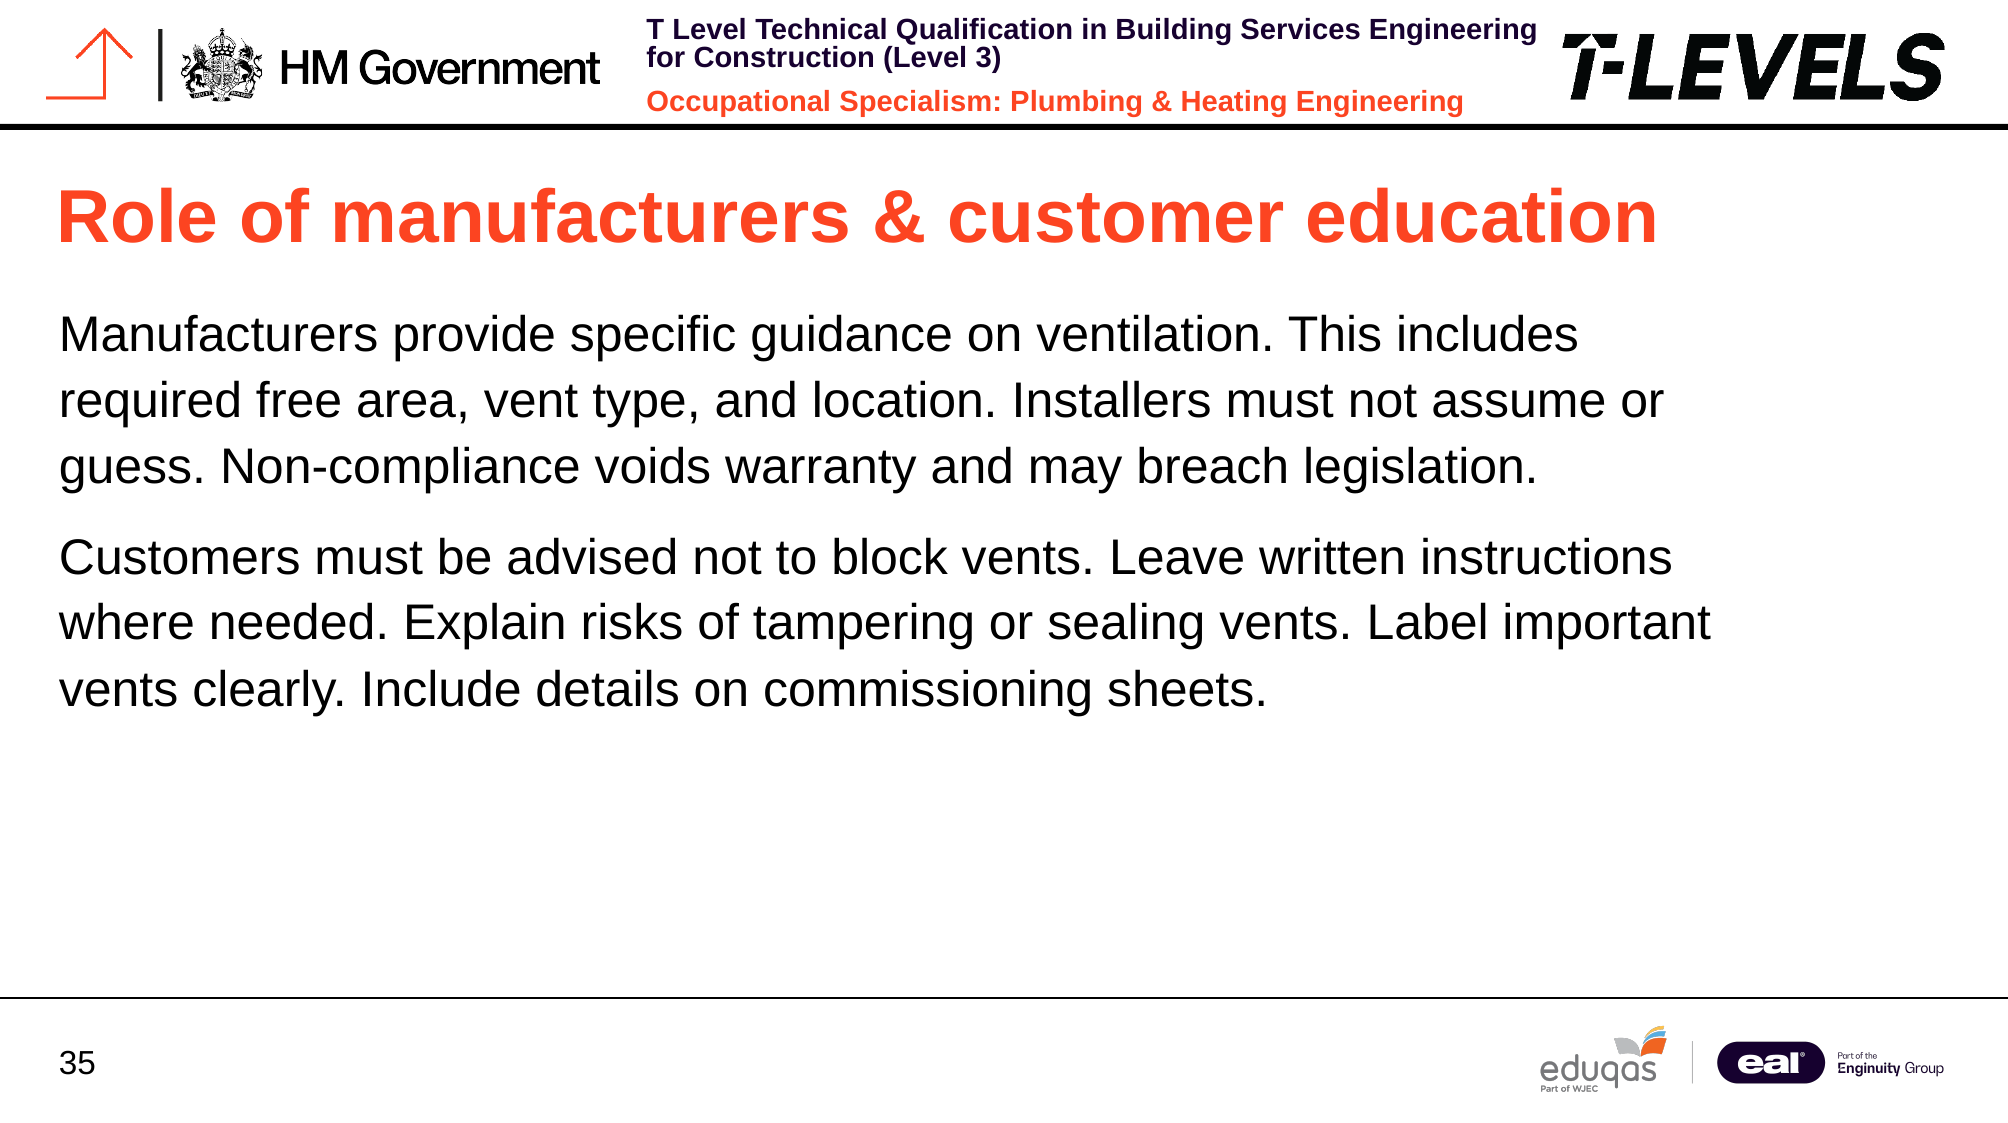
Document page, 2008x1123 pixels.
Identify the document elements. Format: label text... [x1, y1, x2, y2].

title Role of manufacturers & customer education [41, 111, 1949, 314]
picture [1535, 1021, 1949, 1097]
picture [1543, 25, 1964, 108]
picture [158, 28, 600, 102]
list Manufacturers provide specific guidance on ventilation. This includes required free area, vent type, and location. Installers must not assume or guess. Non-compliance voids warranty and may breach legislation. Customers must be advised not to block vents. Leave written instructions where needed. Explain risks of tampering or sealing vents. Label important vents clearly. Include details on commissioning sheets. [59, 295, 1749, 975]
picture [41, 27, 139, 100]
